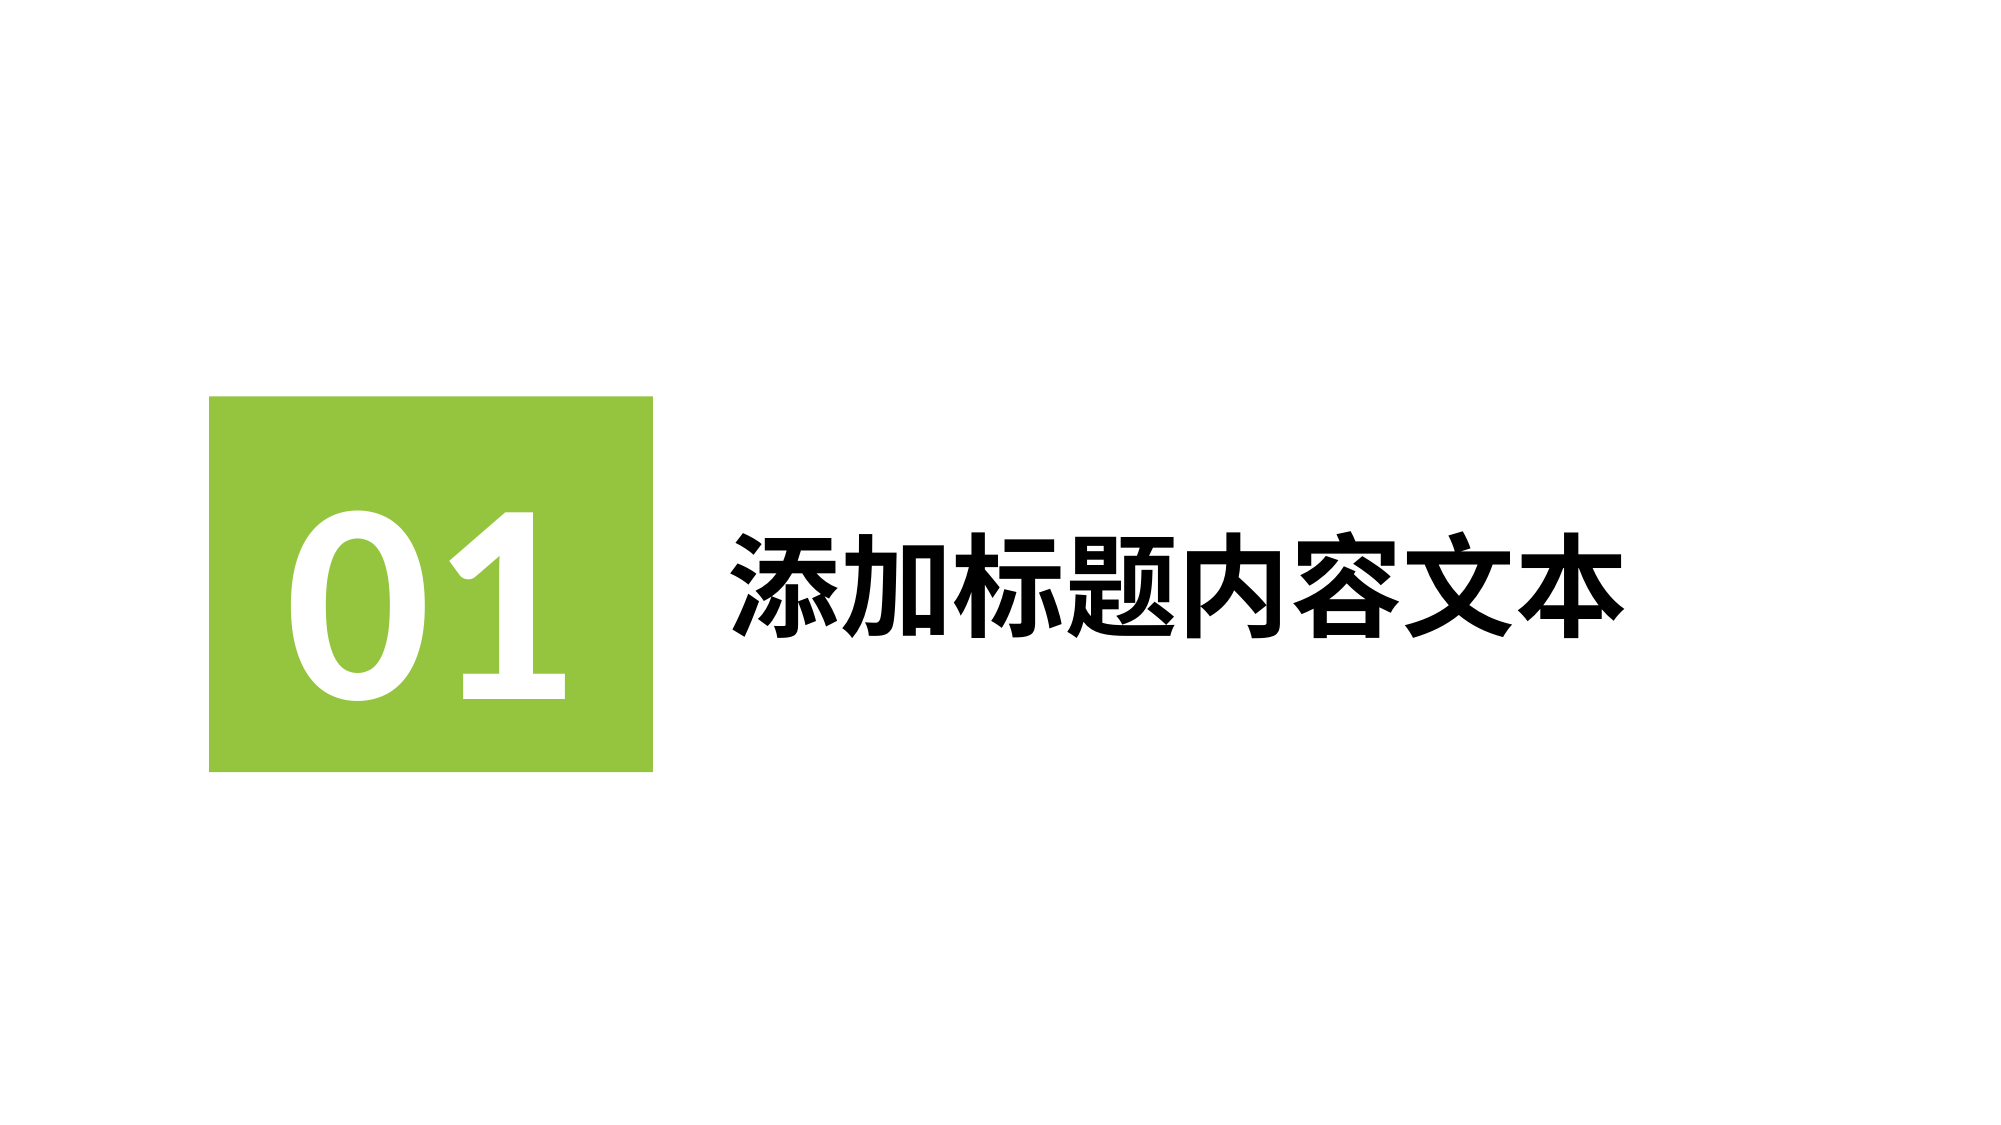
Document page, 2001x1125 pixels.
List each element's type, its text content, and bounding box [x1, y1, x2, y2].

text_box 01 [208, 395, 654, 773]
text_box 添加标题内容文本 [713, 508, 1643, 659]
